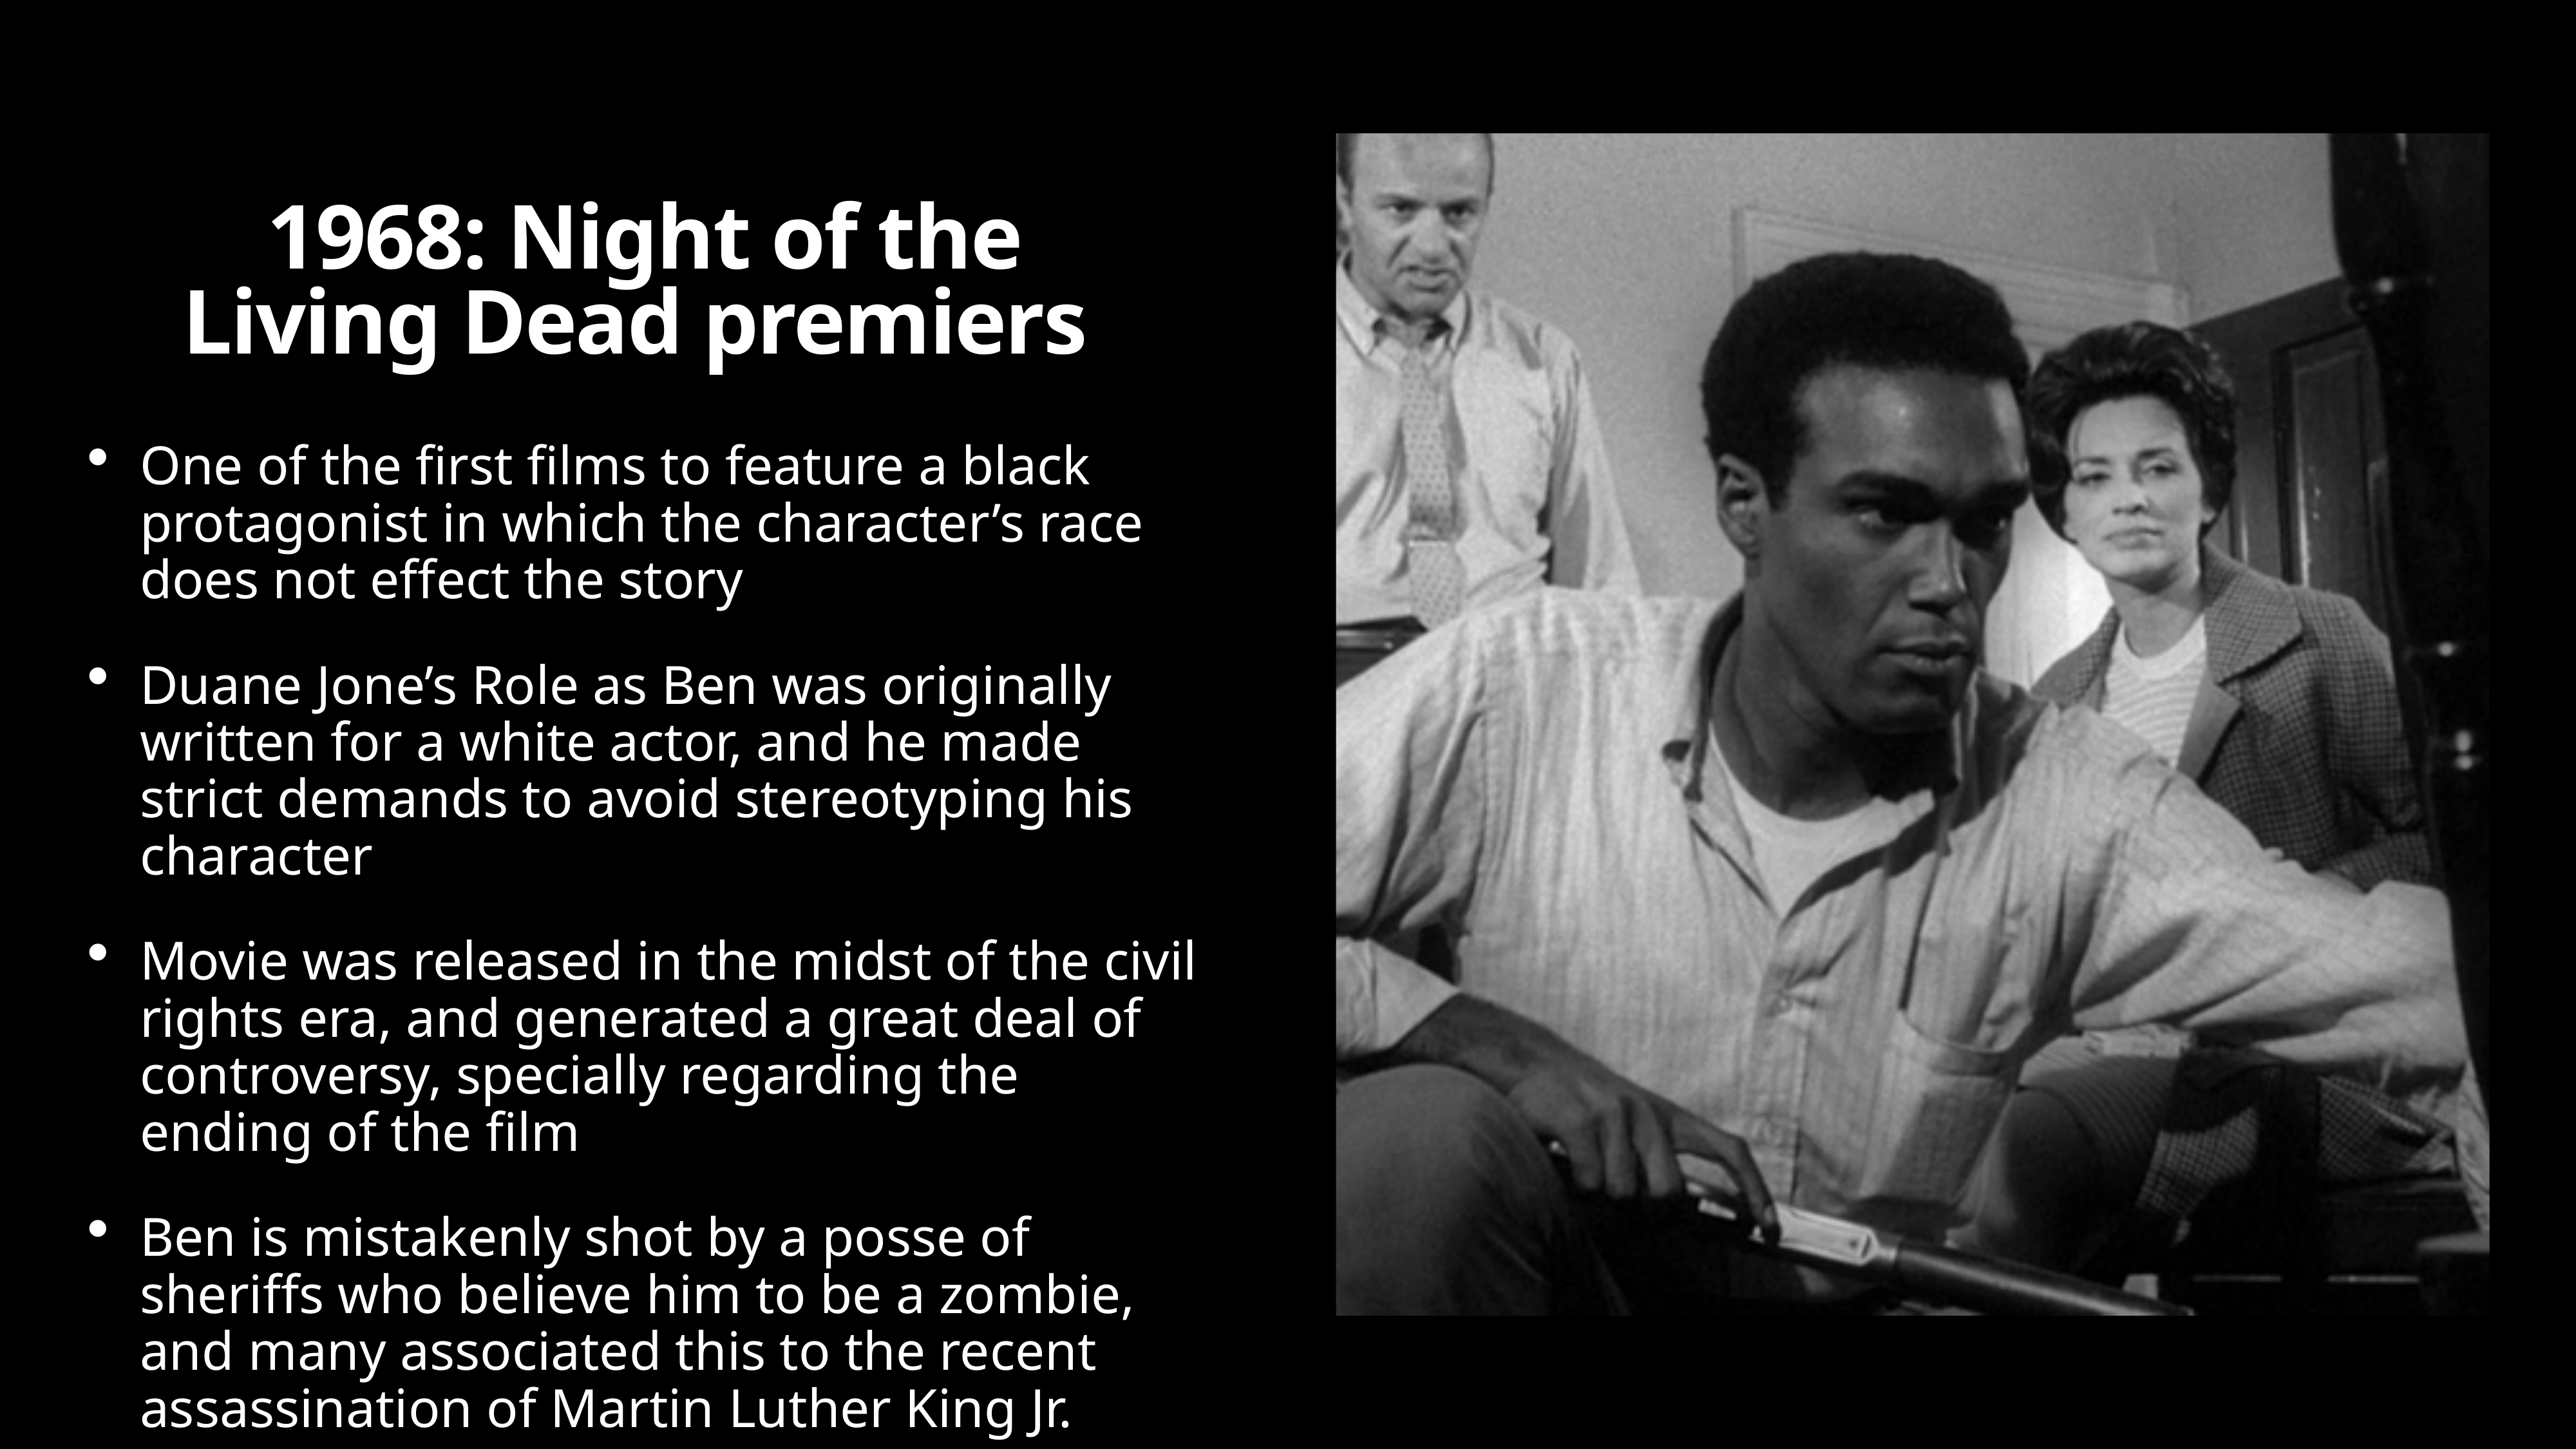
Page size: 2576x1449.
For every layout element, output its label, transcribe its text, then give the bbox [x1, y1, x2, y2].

picture [1336, 133, 2490, 1316]
list One of the first films to feature a black protagonist in which the character’s race does not effect the story Duane Jone’s Role as Ben was originally written for a white actor, and he made strict demands to avoid stereotyping his character Movie was released in the midst of the civil rights era, and generated a great deal of controversy, specially regarding the ending of the film Ben is mistakenly shot by a posse of sheriffs who believe him to be a zombie, and many associated this to the recent assassination of Martin Luther King Jr. [81, 433, 1207, 1384]
title 1968: Night of the Living Dead premiers [147, 194, 1141, 402]
